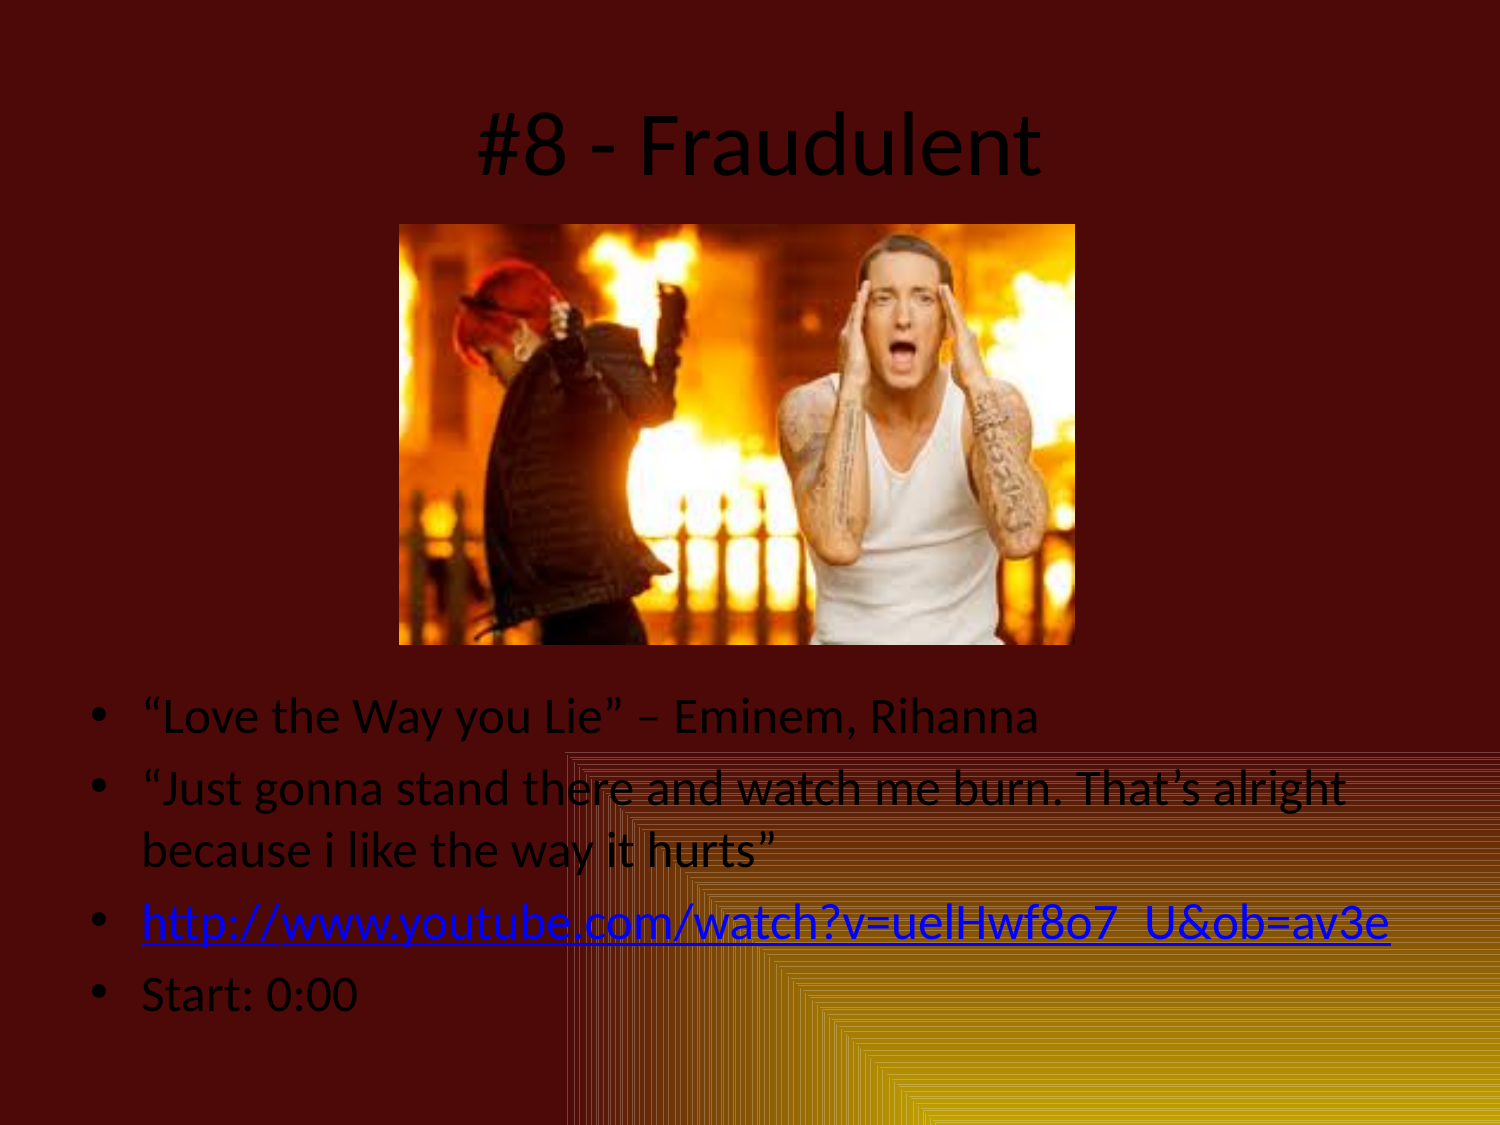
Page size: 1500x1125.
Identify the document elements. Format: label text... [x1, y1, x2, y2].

title #8 - Fraudulent [75, 45, 1425, 233]
list “Love the Way you Lie” – Eminem, Rihanna “Just gonna stand there and watch me burn. That’s alright because i like the way it hurts” http://www.youtube.com/watch?v=uelHwf8o7_U&ob=av3e Start: 0:00 [75, 675, 1425, 1063]
picture [399, 224, 1076, 645]
